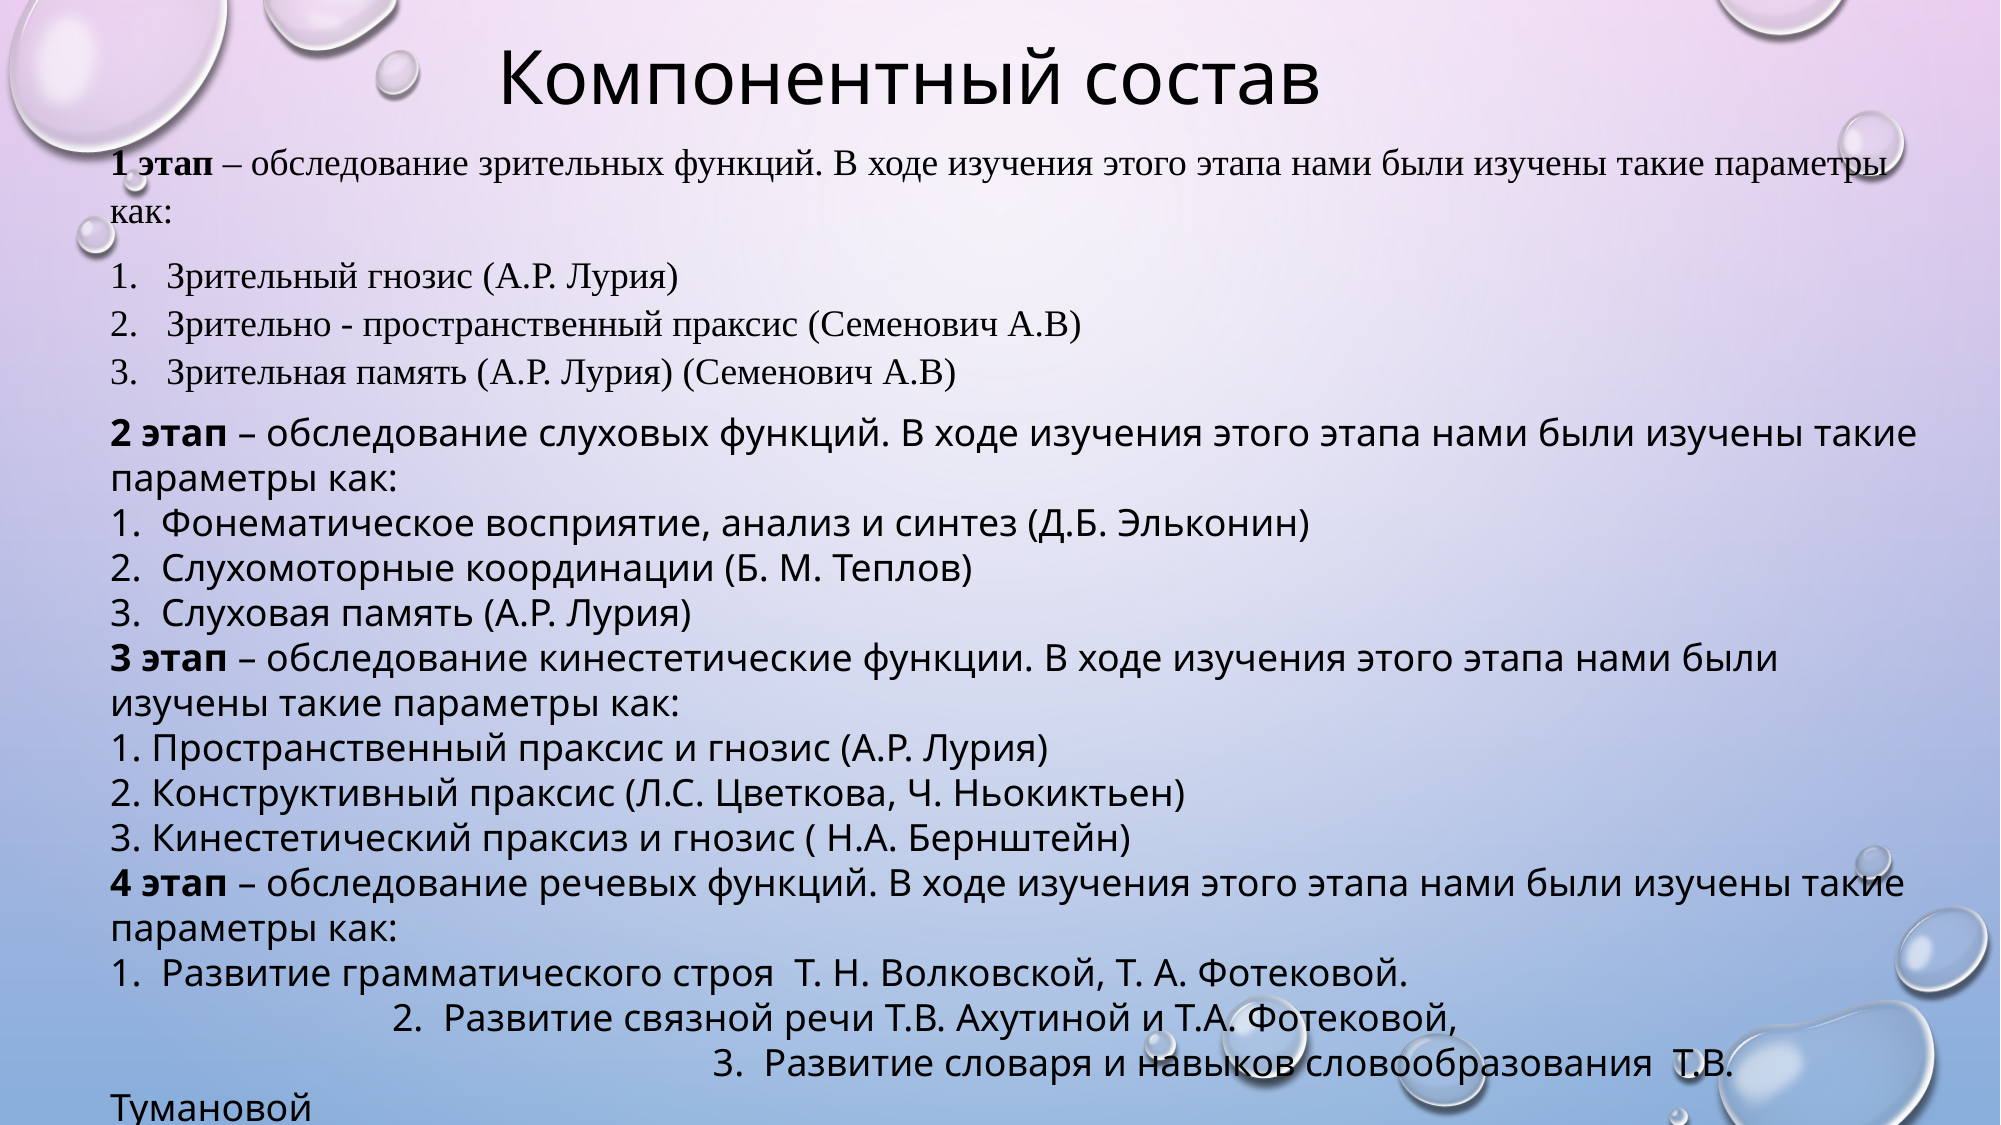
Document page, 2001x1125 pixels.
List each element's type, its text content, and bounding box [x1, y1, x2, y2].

text_box Компонентный состав [482, 21, 1814, 127]
picture [0, 0, 2000, 1125]
text_box 1 этап – обследование зрительных функций. В ходе изучения этого этапа нами были изучены такие параметры как: Зрительный гнозис (А.Р. Лурия) Зрительно - пространственный праксис (Семенович А.В) Зрительная память (А.Р. Лурия) (Семенович А.В) 2 этап – обследование слуховых функций. В ходе изучения этого этапа нами были изучены такие параметры как: 1. Фонематическое восприятие, анализ и синтез (Д.Б. Эльконин) 2. Слухомоторные координации (Б. М. Теплов) 3. Слуховая память (А.Р. Лурия) 3 этап – обследование кинестетические функции. В ходе изучения этого этапа нами были изучены такие параметры как: 1. Пространственный праксис и гнозис (А.Р. Лурия) 2. Конструктивный праксис (Л.С. Цветкова, Ч. Ньокиктьен) 3. Кинестетический праксиз и гнозис ( Н.А. Бернштейн) 4 этап – обследование речевых функций. В ходе изучения этого этапа нами были изучены такие параметры как: 1. Развитие грамматического строя Т. Н. Волковской, Т. А. Фотековой. 2. Развитие связной речи Т.В. Ахутиной и Т.А. Фотековой, 3. Развитие словаря и навыков словообразования Т.В. Тумановой [95, 127, 1959, 1125]
